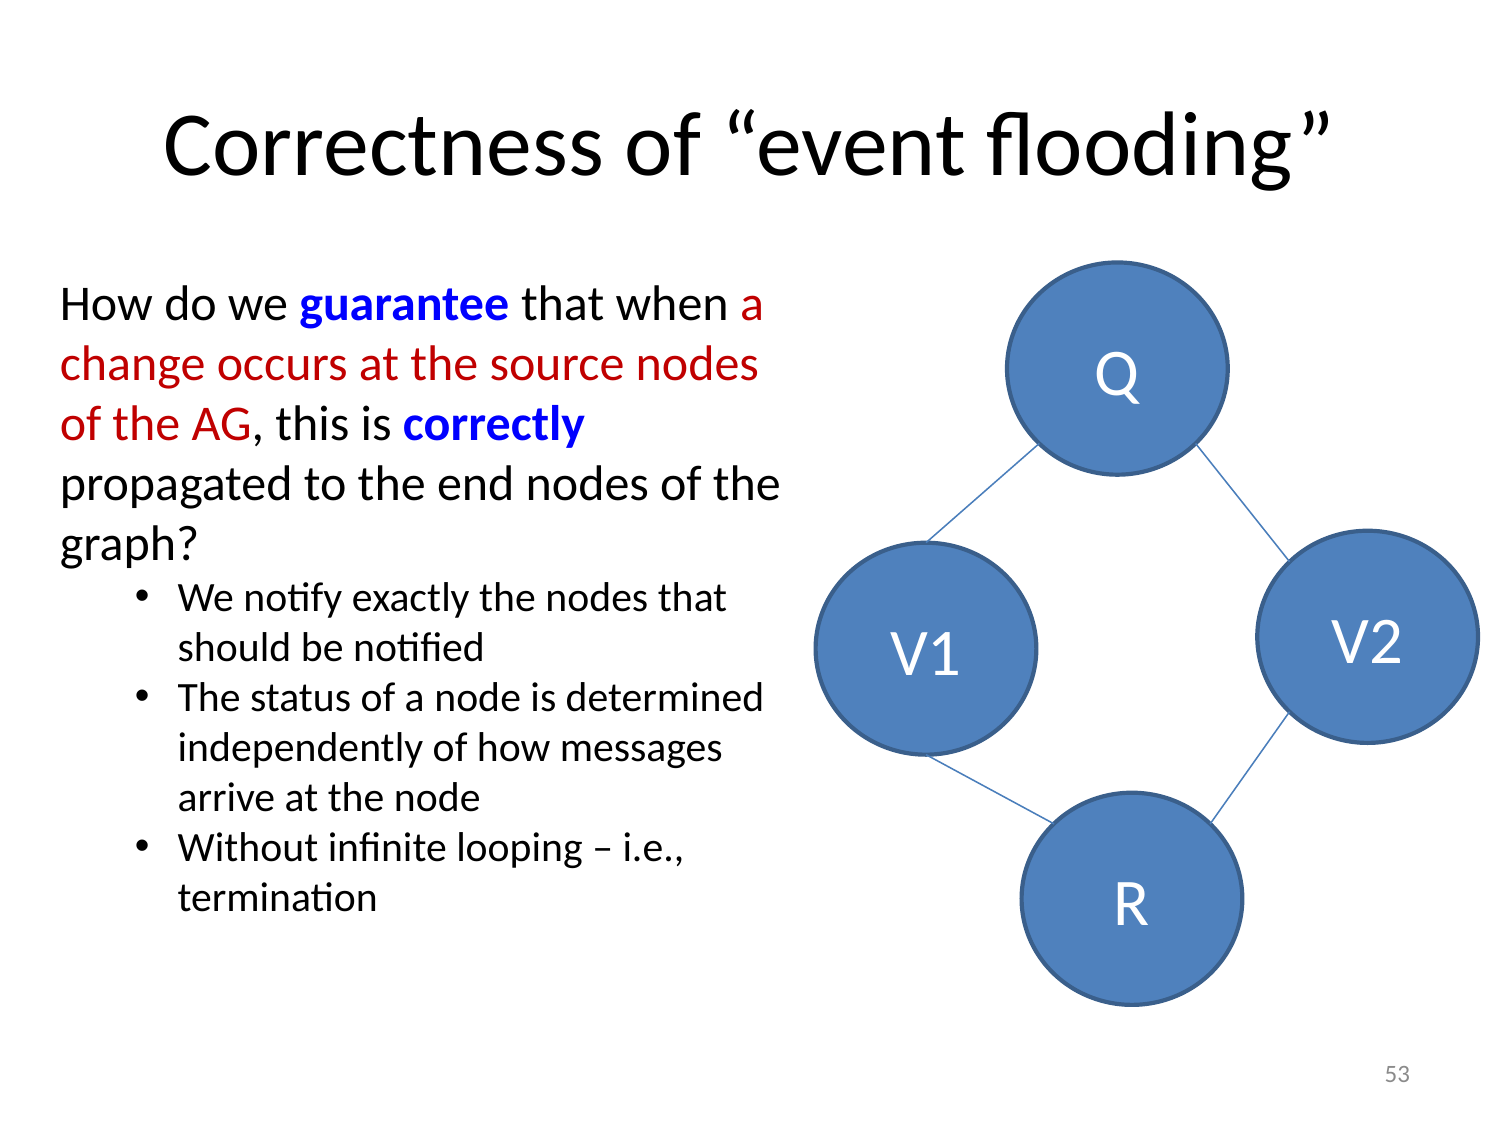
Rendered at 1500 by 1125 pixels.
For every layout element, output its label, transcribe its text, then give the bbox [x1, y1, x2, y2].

slide_number 53 [1074, 1042, 1425, 1103]
text_box R [1021, 792, 1243, 1005]
text_box V1 [815, 542, 1037, 755]
text_box How do we guarantee that when a change occurs at the source nodes of the AG, this is correctly propagated to the end nodes of the graph? We notify exactly the nodes that should be notified The status of a node is determined independently of how messages arrive at the node Without infinite looping – i.e., termination [44, 262, 816, 1005]
title Correctness of “event flooding” [75, 45, 1425, 233]
text_box V2 [1257, 530, 1479, 743]
text_box Q [1007, 262, 1228, 475]
